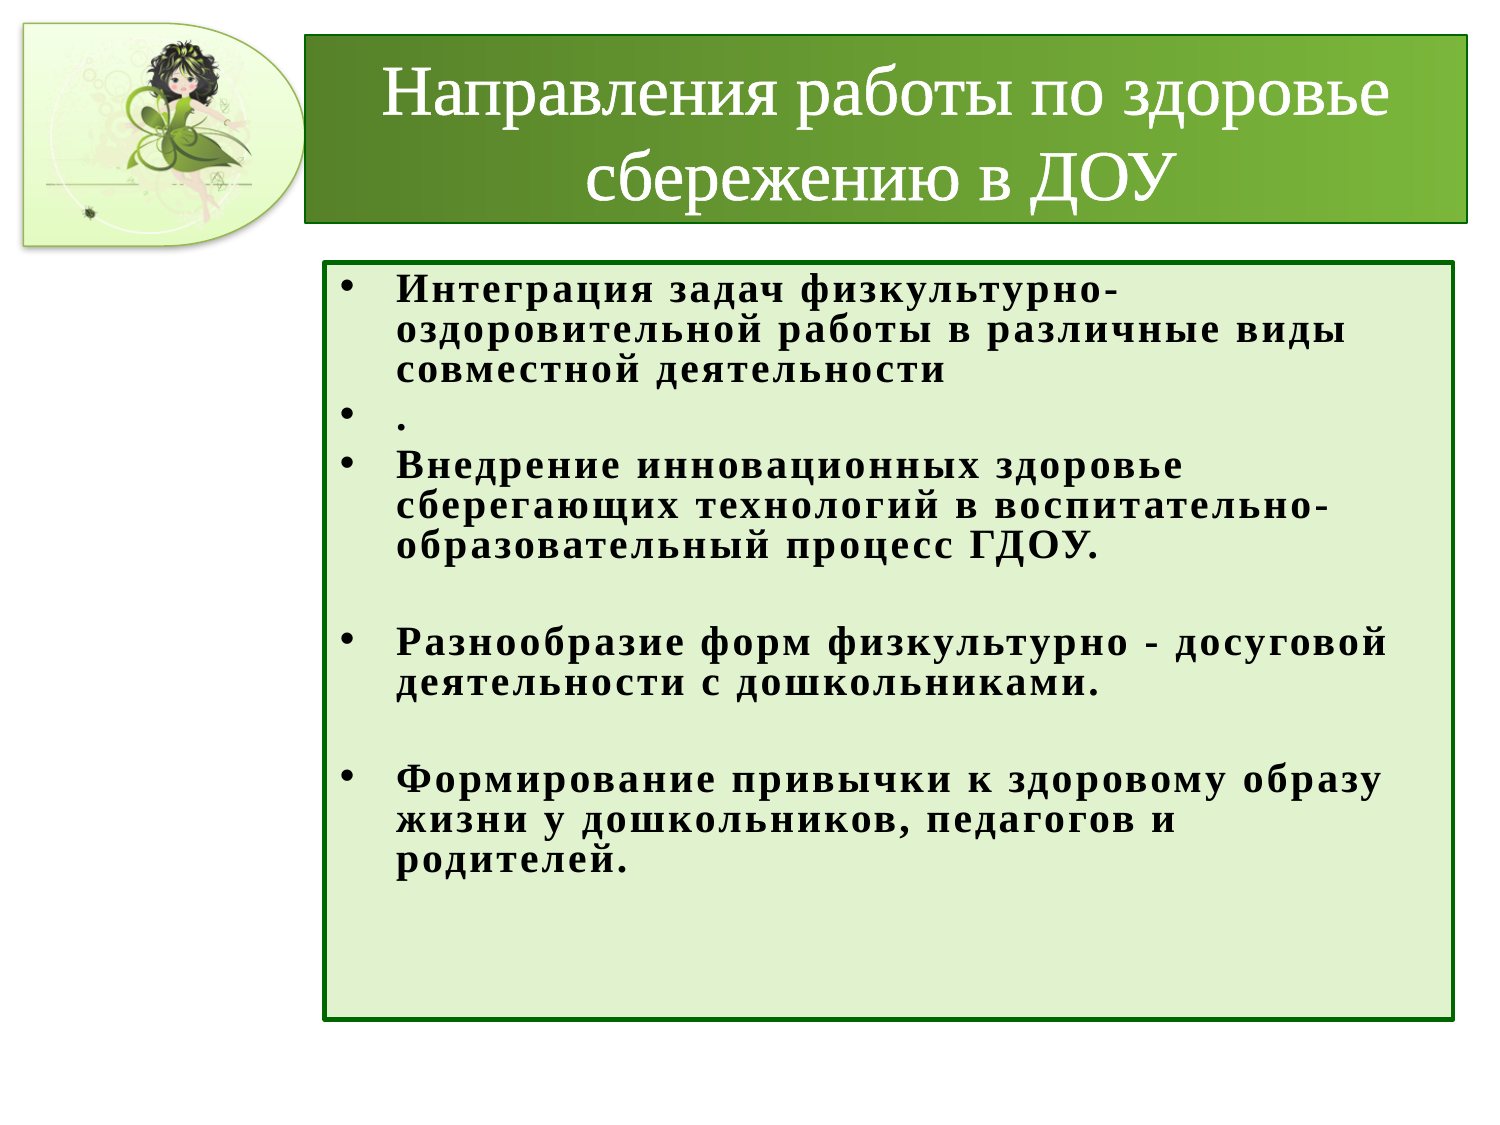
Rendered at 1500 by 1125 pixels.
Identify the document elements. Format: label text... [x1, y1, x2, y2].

picture [46, 35, 252, 234]
title Направления работы по здоровье сбережению в ДОУ [304, 34, 1468, 224]
list Интеграция задач физкультурно-оздоровительной работы в различные виды совместной деятельности . Внедрение инновационных здоровье сберегающих технологий в воспитательно-образовательный процесс ГДОУ. Разнообразие форм физкультурно - досуговой деятельности с дошкольниками. Формирование привычки к здоровому образу жизни у дошкольников, педагогов и родителей. [324, 261, 1454, 1021]
